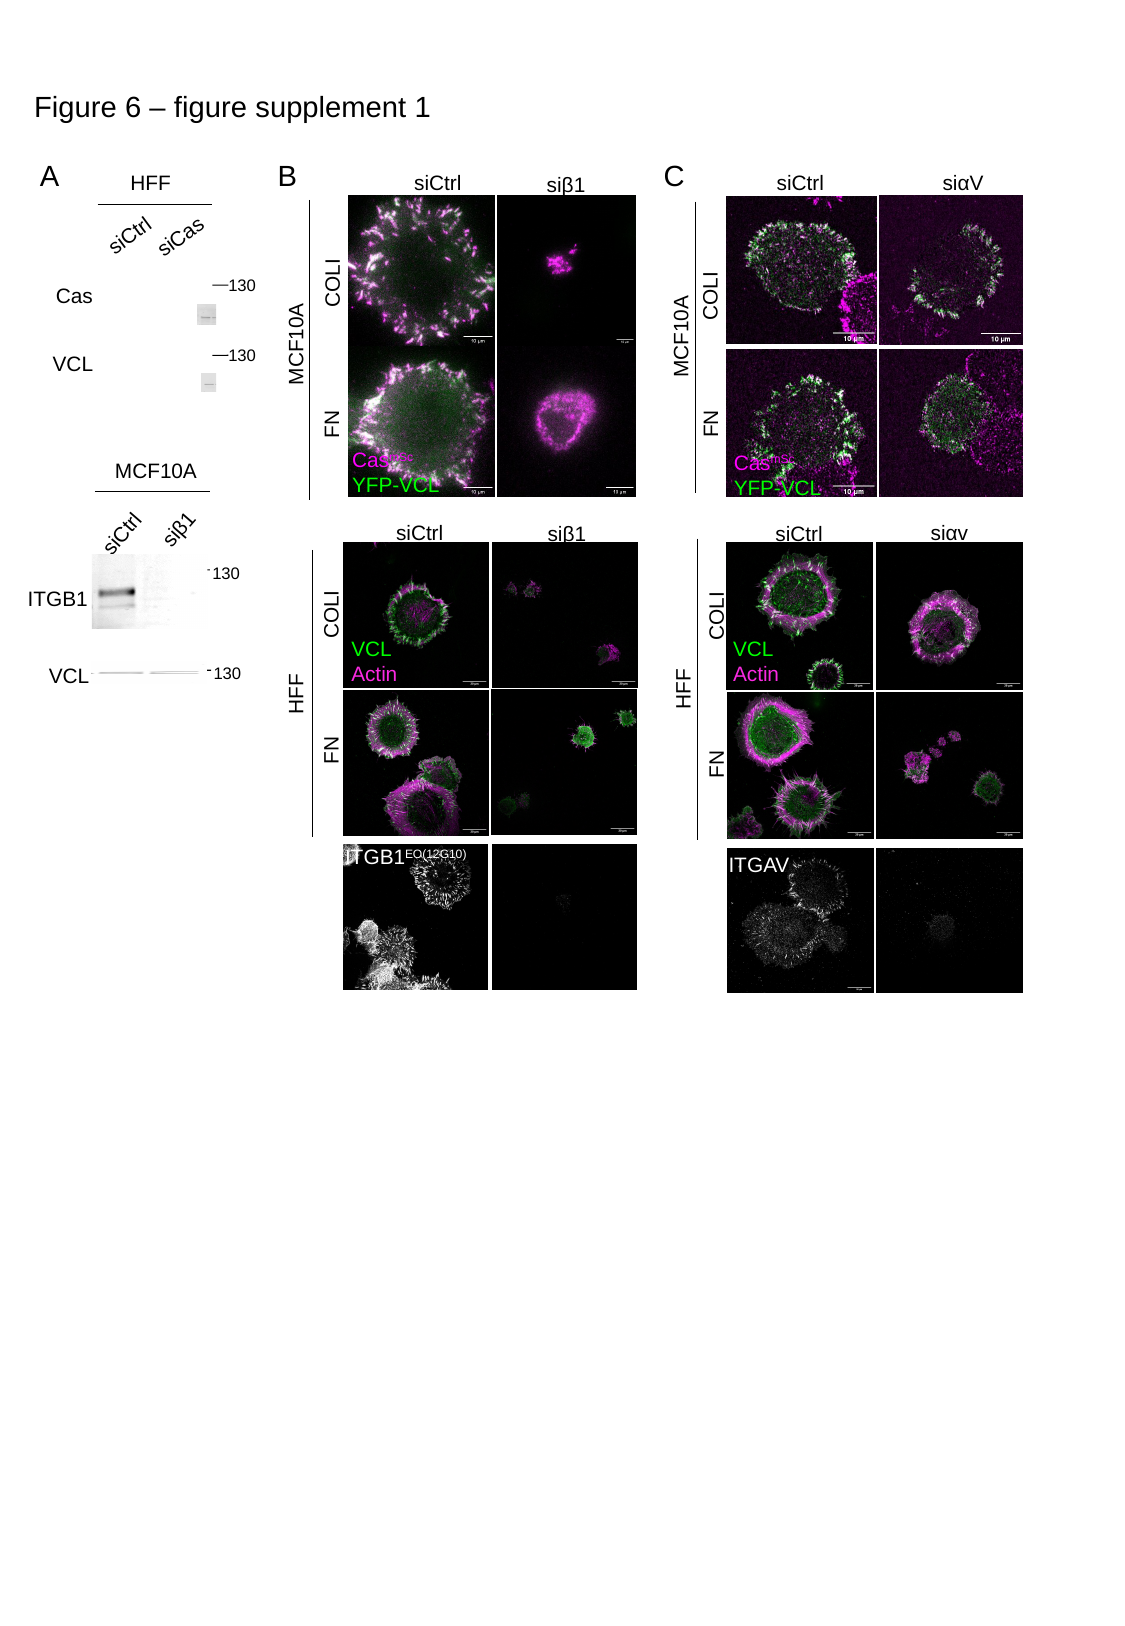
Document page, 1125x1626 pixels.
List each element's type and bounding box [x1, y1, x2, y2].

text_box [12, 81, 1023, 993]
